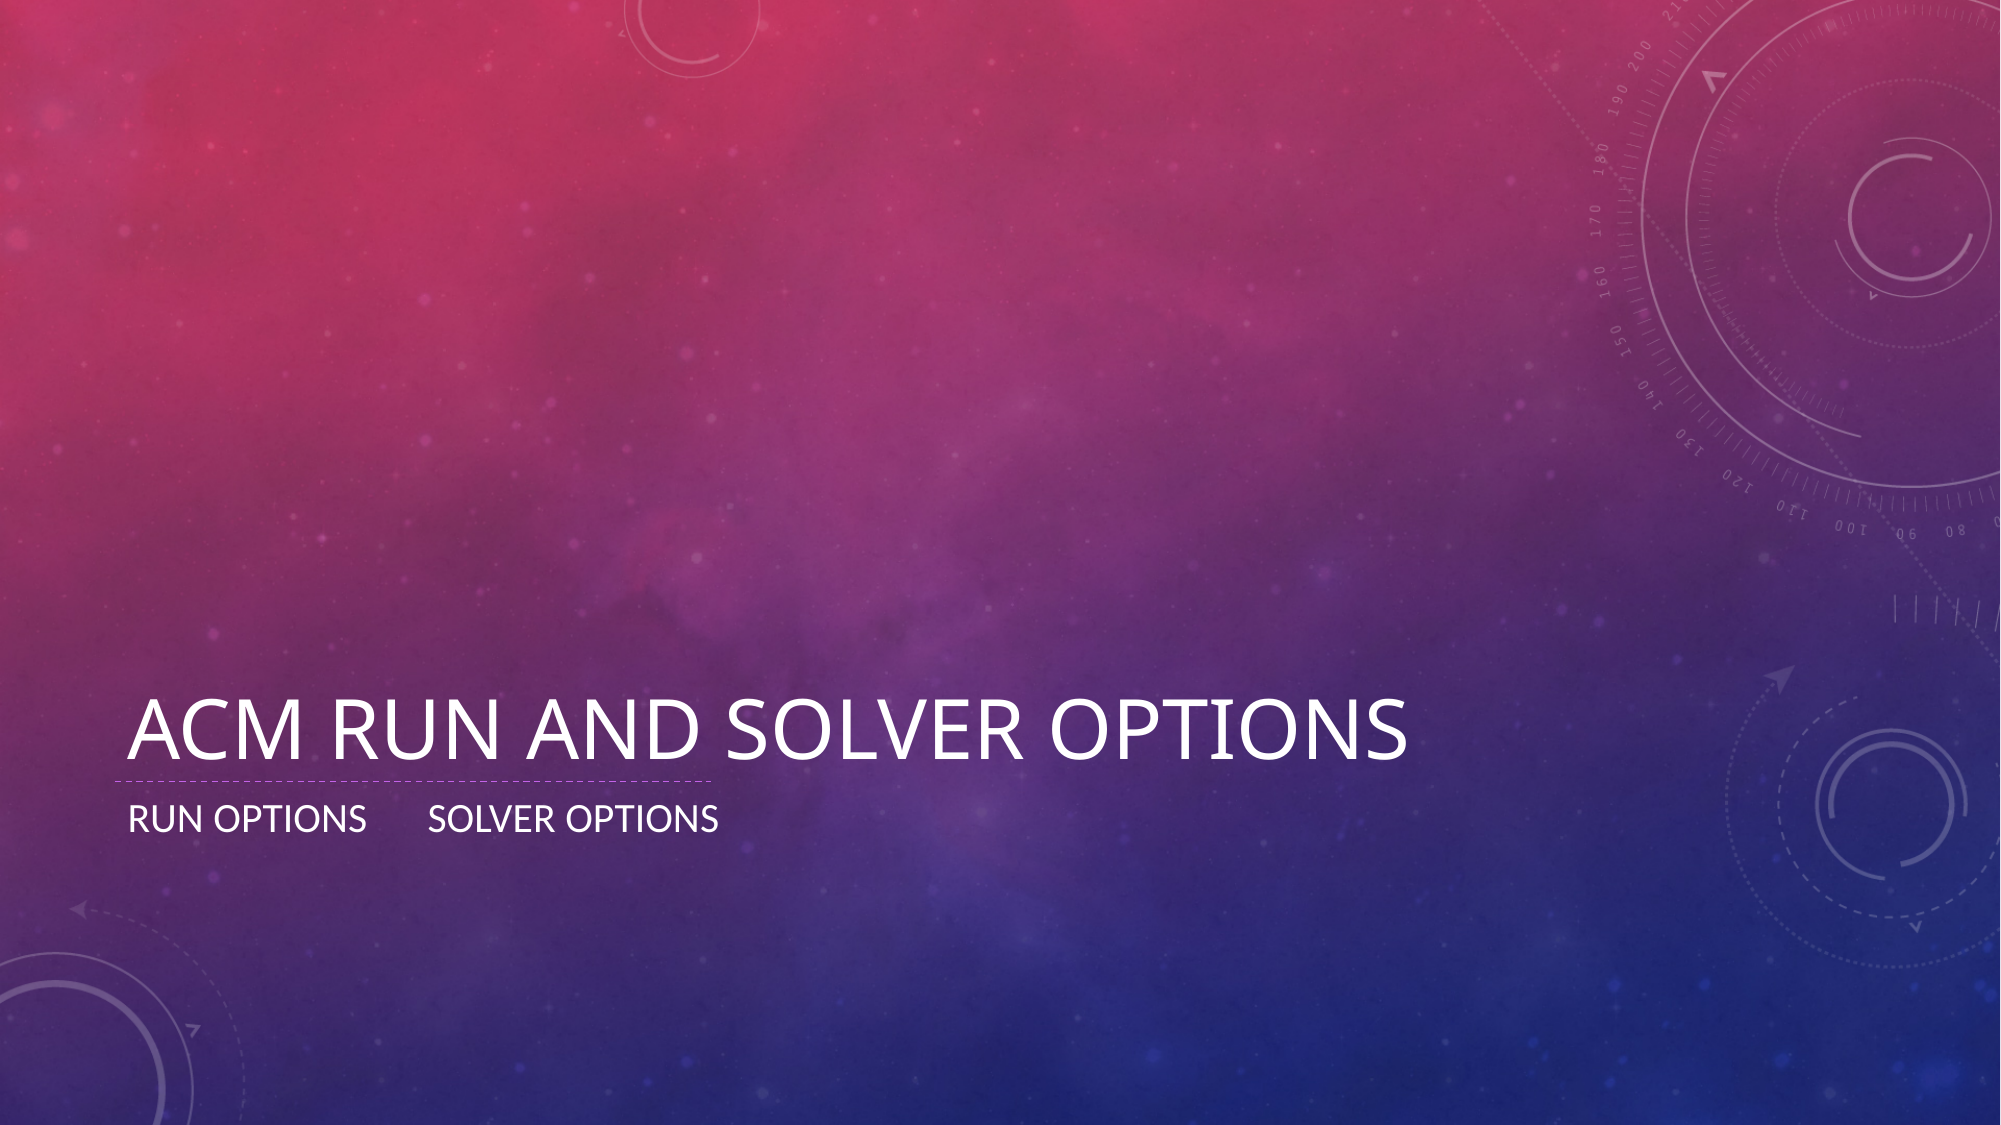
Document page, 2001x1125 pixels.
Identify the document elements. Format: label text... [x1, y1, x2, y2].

list RUN OPTIONS Solver OPTIONS [112, 783, 1775, 925]
title Acm RUN and solver OPTIONS [112, 542, 1775, 783]
picture [0, 0, 2001, 1125]
